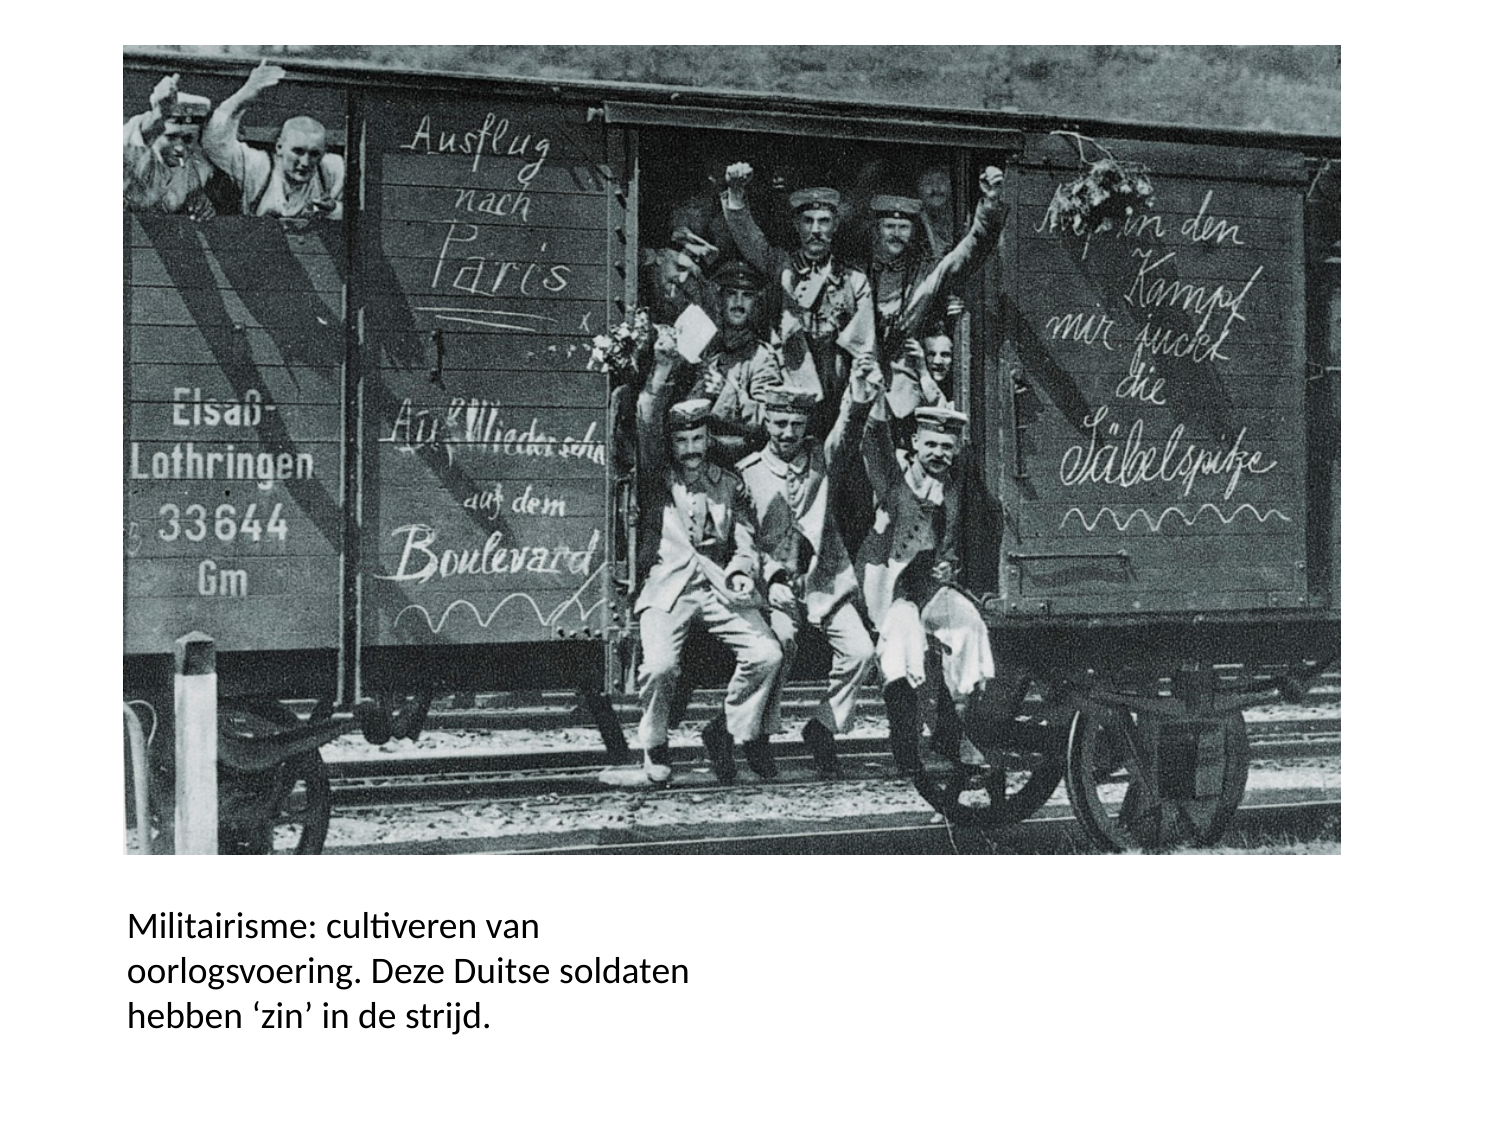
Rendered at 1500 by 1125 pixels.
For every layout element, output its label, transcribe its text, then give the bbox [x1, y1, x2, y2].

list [123, 45, 1341, 855]
text_box Militairisme: cultiveren van oorlogsvoering. Deze Duitse soldaten hebben ‘zin’ in de strijd. [112, 893, 715, 1043]
